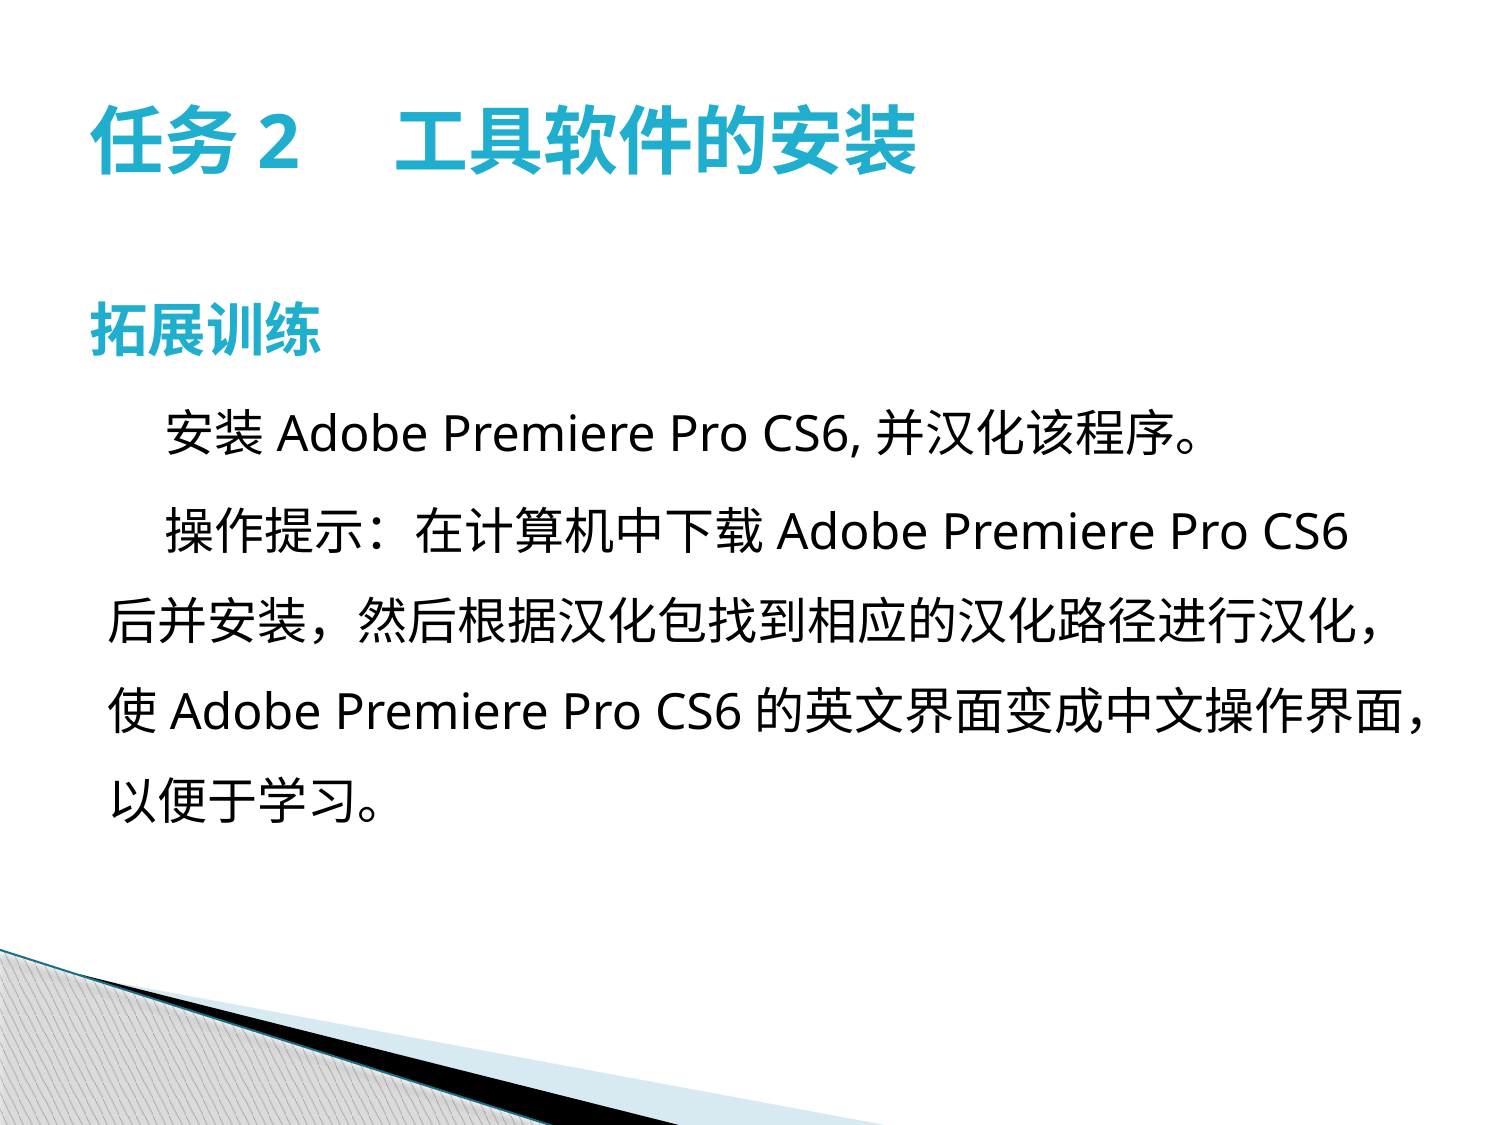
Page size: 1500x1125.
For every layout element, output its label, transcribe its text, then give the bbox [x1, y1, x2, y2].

list 拓展训练 安装Adobe Premiere Pro CS6,并汉化该程序。 操作提示：在计算机中下载Adobe Premiere Pro CS6后并安装，然后根据汉化包找到相应的汉化路径进行汉化，使Adobe Premiere Pro CS6的英文界面变成中文操作界面，以便于学习。 [75, 243, 1425, 1012]
title 任务2 工具软件的安装 [75, 45, 1425, 233]
